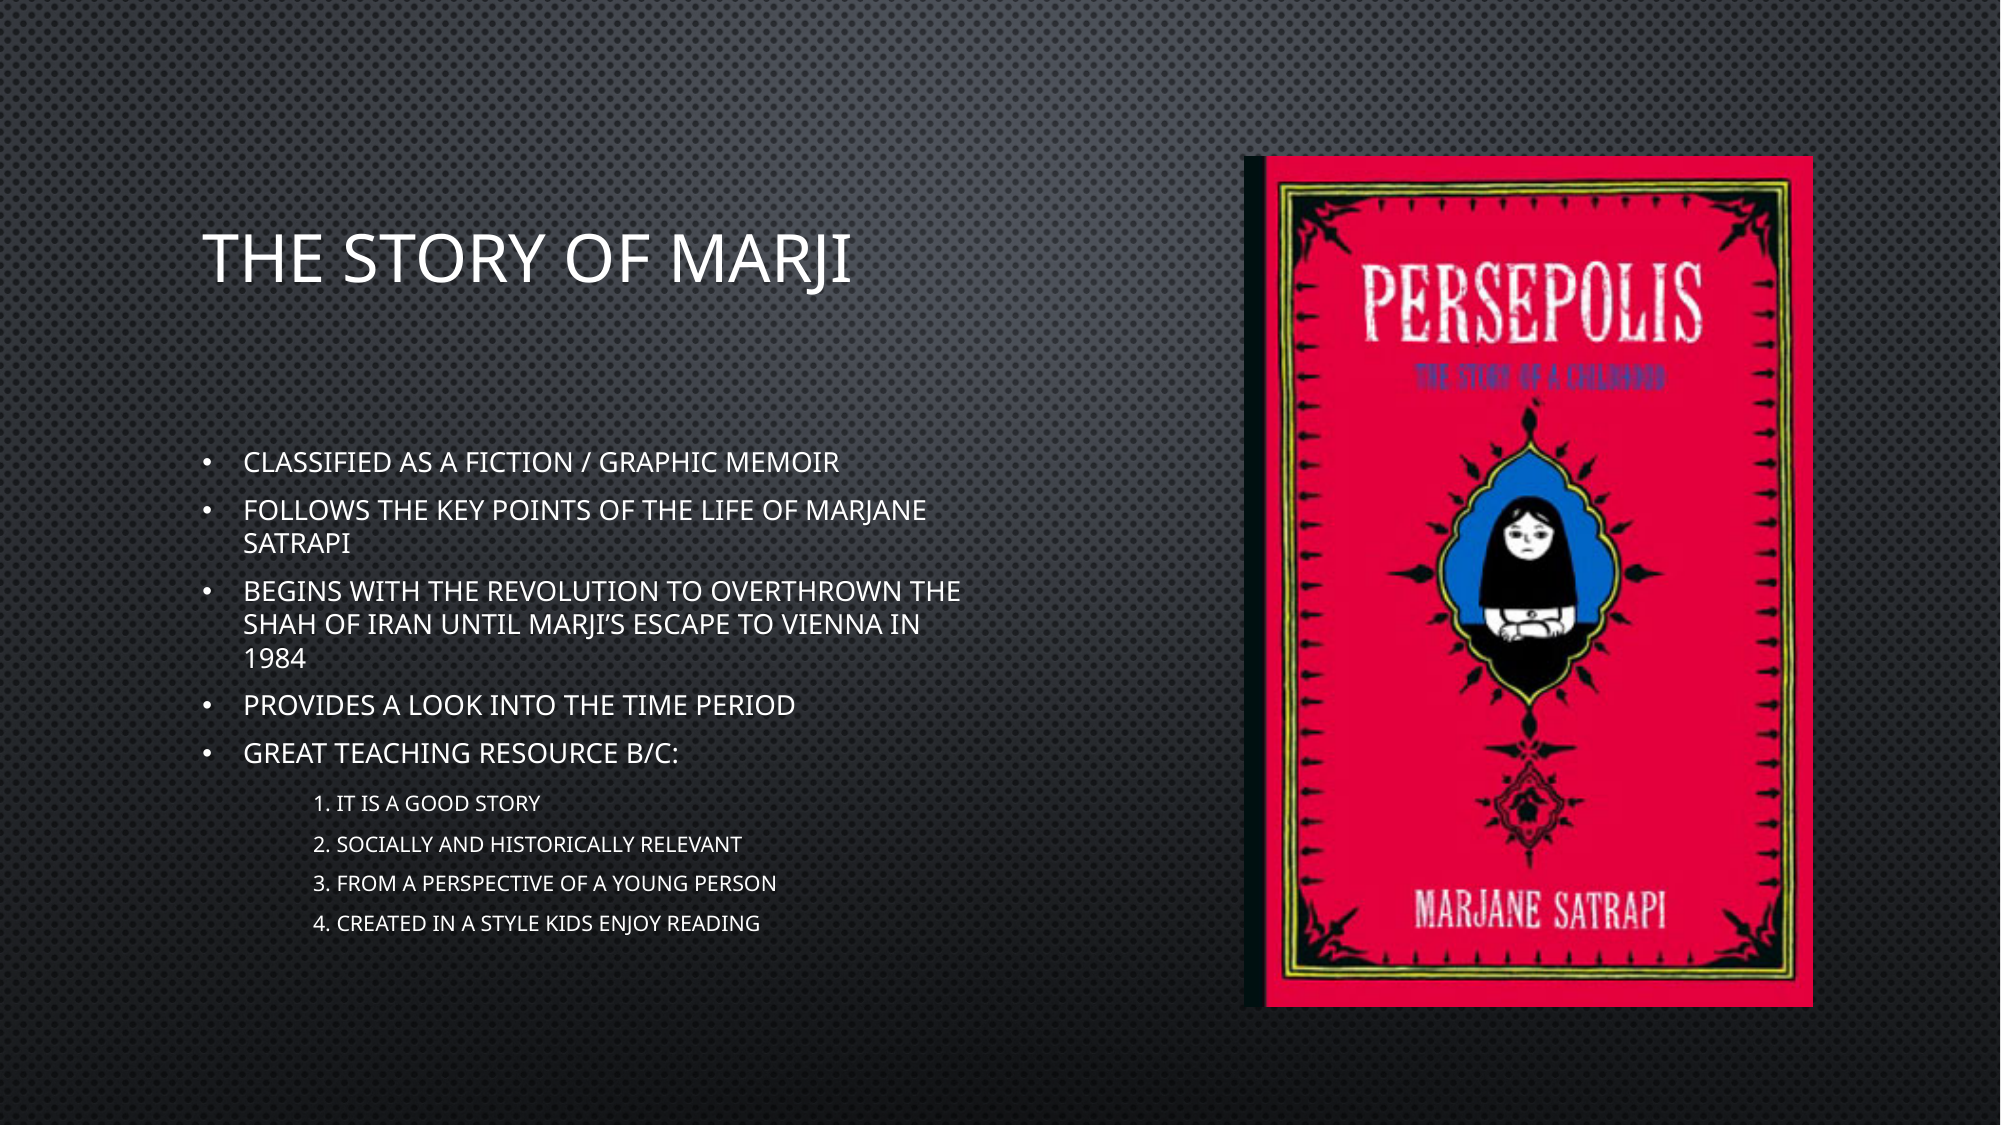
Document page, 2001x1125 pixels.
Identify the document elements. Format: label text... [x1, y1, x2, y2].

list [1244, 156, 1813, 1008]
list Classified as a Fiction / Graphic Memoir Follows the key points of the life of Marjane Satrapi Begins with the revolution to overthrown the Shah of Iran until Marji’s escape to Vienna in 1984 Provides a look into the time period Great teaching resource b/c: 1. it is a good story 2. socially and historically relevant 3. from a perspective of a young person 4. created in a style kids enjoy reading [187, 437, 988, 950]
title The Story Of MarJI [187, 99, 1813, 413]
